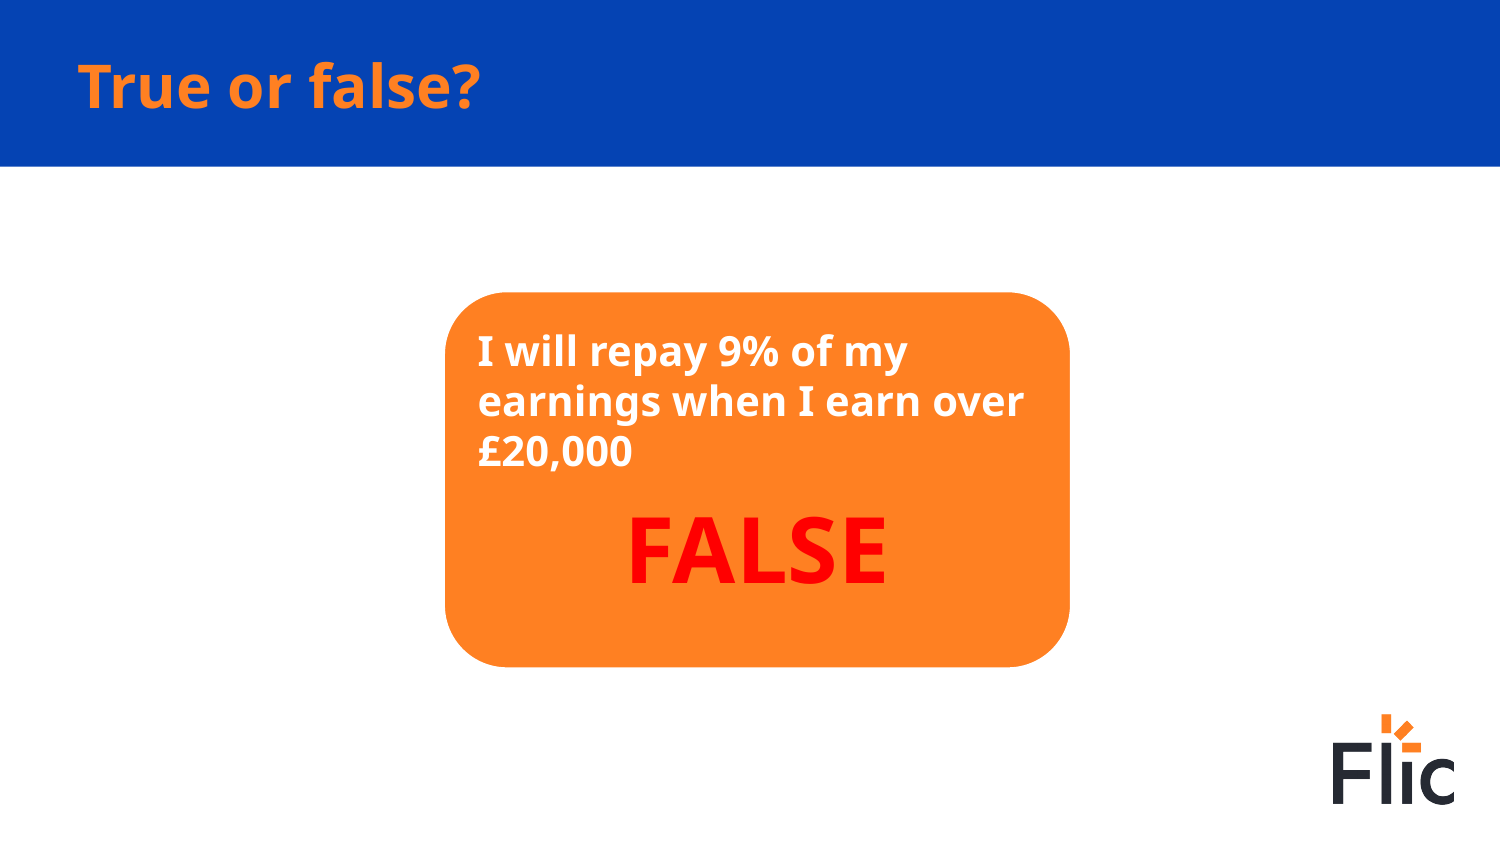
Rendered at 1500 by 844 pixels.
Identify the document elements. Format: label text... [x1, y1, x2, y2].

text_box I will repay 9% of my earnings when I earn over £20,000 [444, 291, 1071, 669]
picture [1333, 714, 1454, 805]
title True or false? [62, 41, 998, 127]
text_box FALSE [546, 477, 969, 618]
